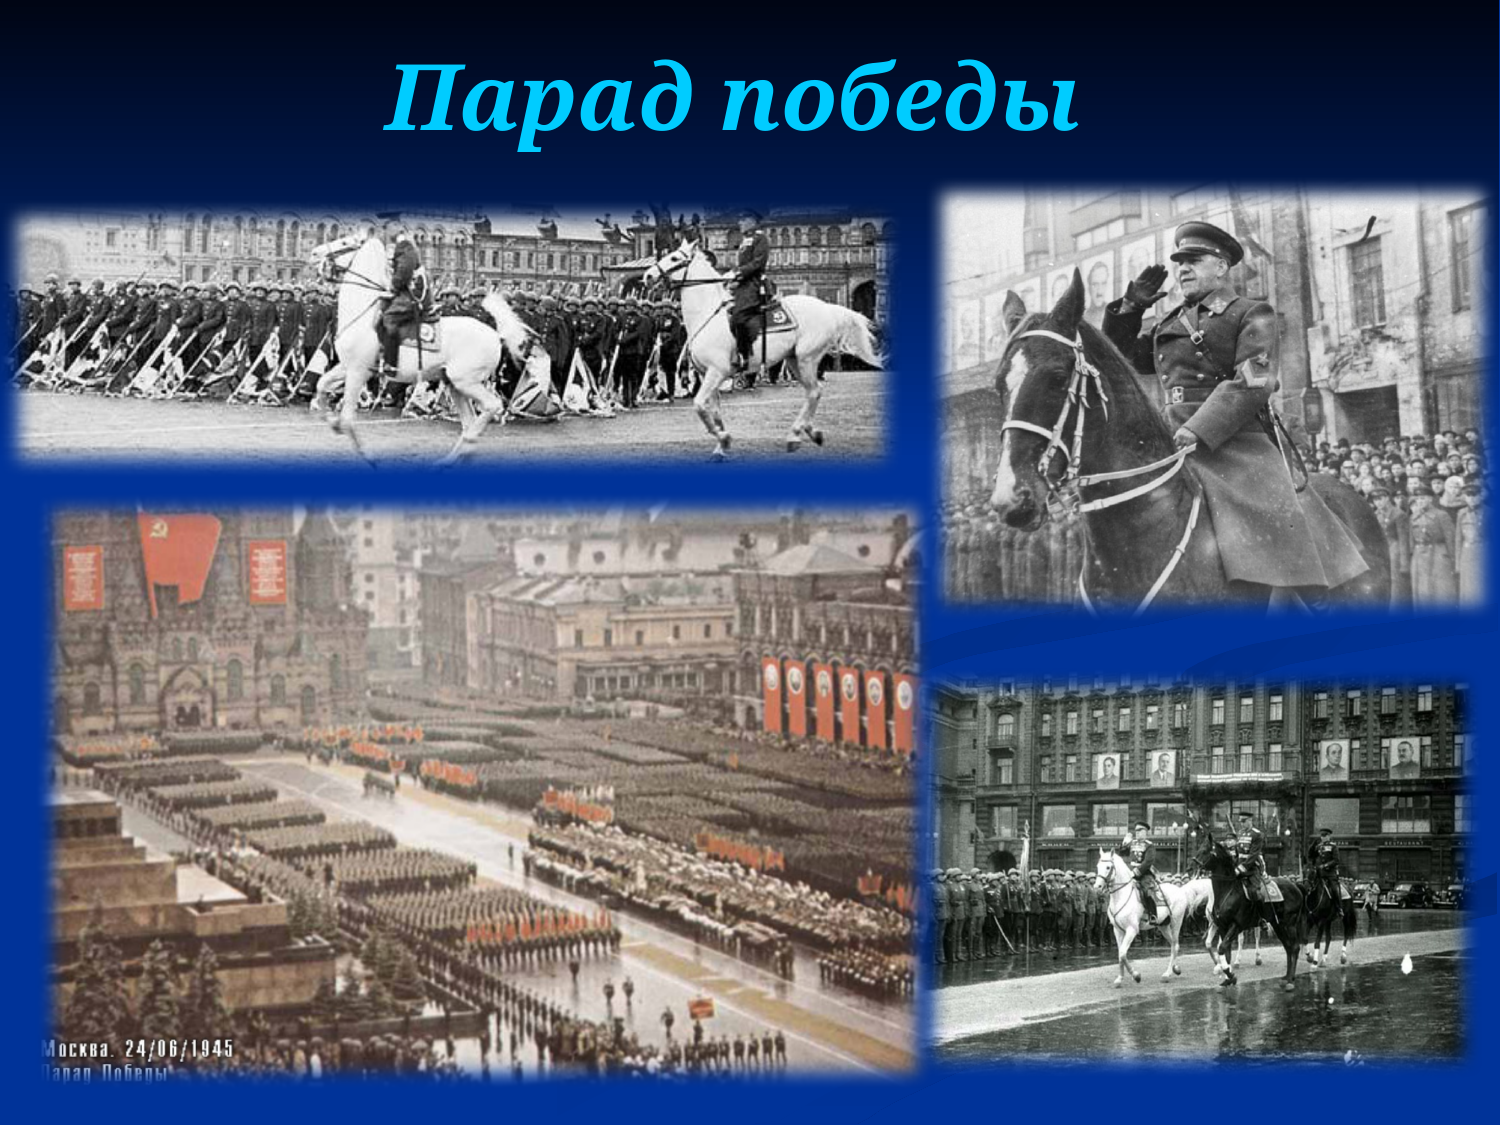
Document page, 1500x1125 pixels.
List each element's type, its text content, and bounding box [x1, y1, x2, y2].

picture [0, 198, 903, 478]
title Парад победы [58, 0, 1409, 188]
picture [913, 667, 1483, 1079]
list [34, 491, 936, 1090]
picture [924, 175, 1500, 622]
